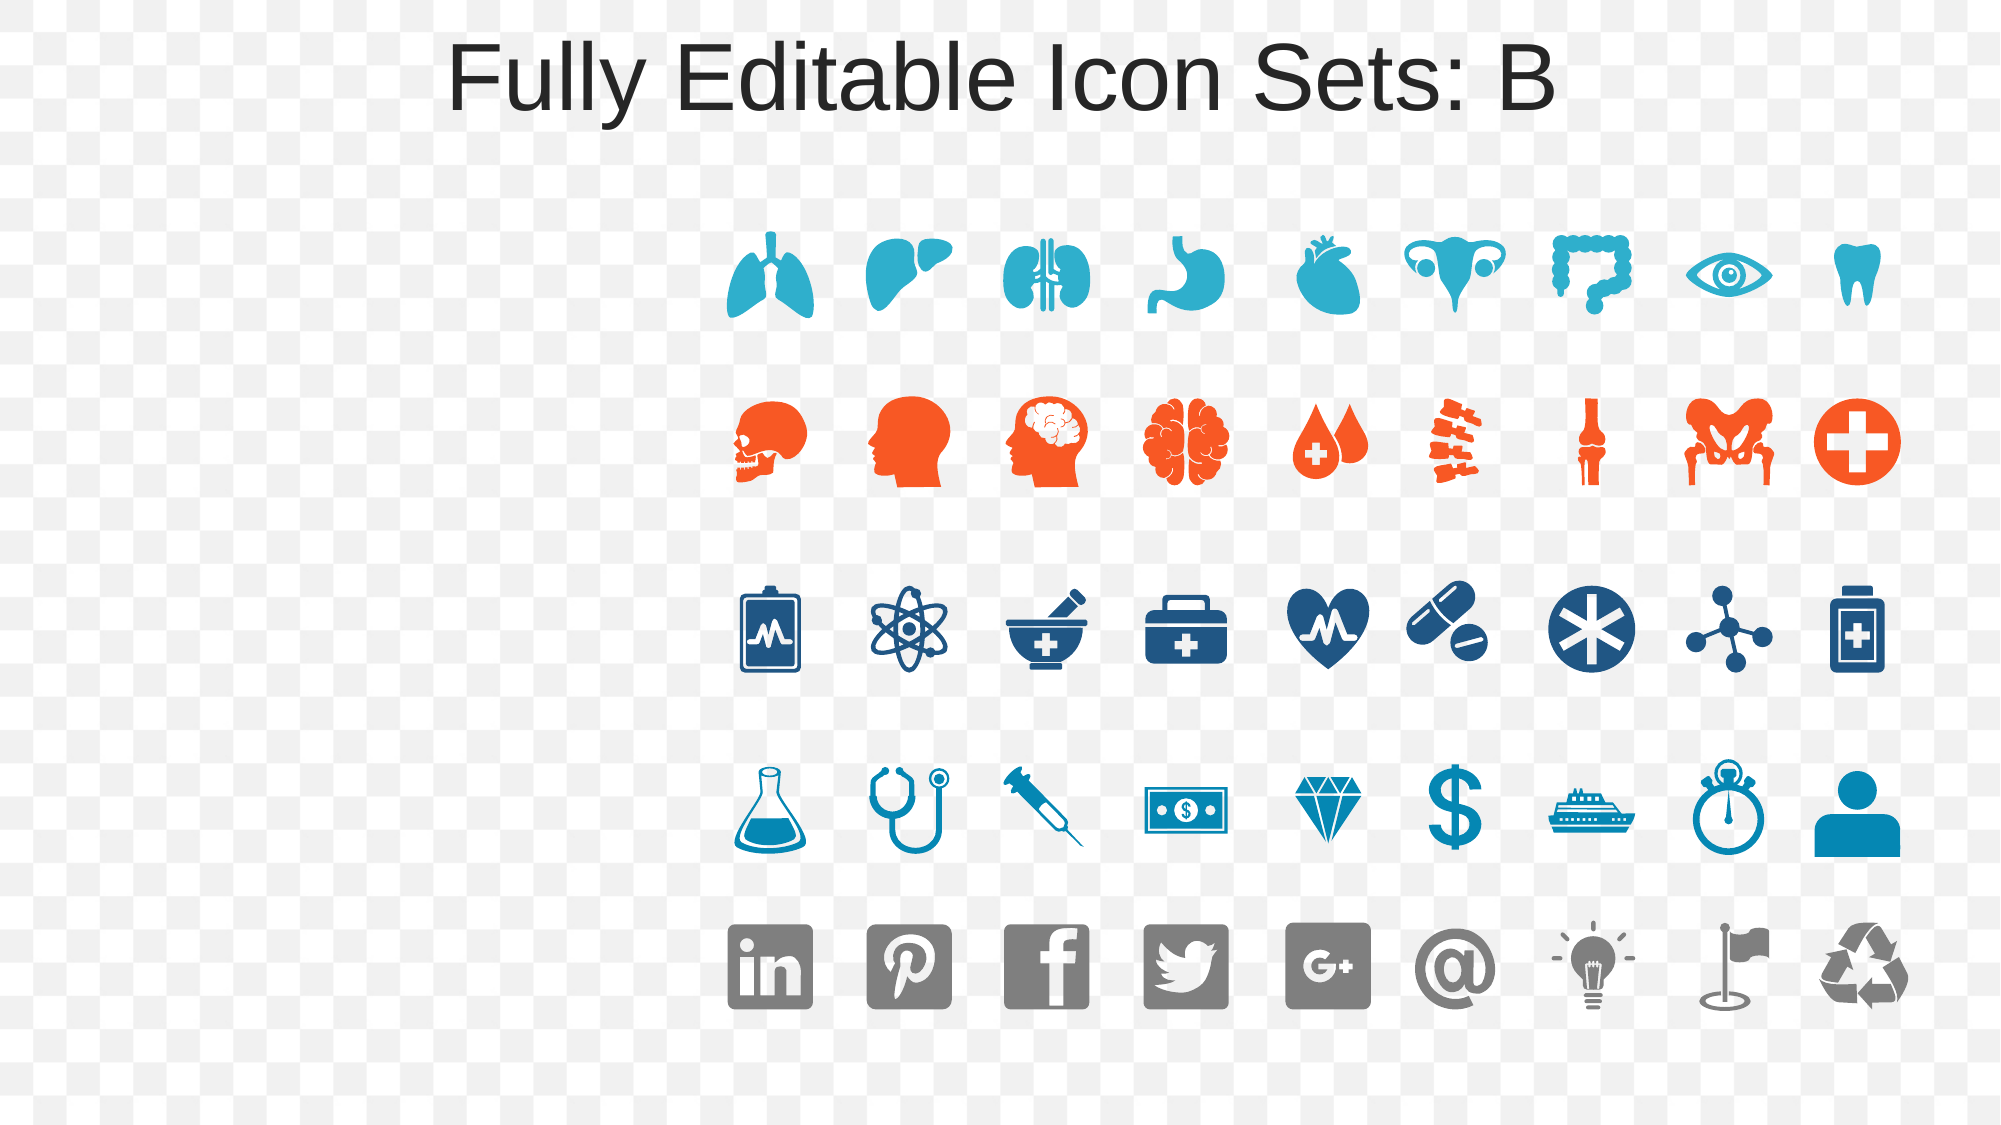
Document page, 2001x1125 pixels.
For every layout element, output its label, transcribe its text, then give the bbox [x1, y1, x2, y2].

text_box [1144, 593, 1228, 625]
text_box [1403, 235, 1507, 316]
text_box [1616, 931, 1628, 943]
list Fully Editable Icon Sets: B [53, 20, 1952, 140]
text_box [1829, 584, 1886, 674]
text_box [733, 765, 808, 855]
text_box [1836, 769, 1878, 811]
text_box [1413, 927, 1497, 1011]
text_box [725, 230, 815, 320]
text_box [1569, 935, 1617, 1011]
text_box [1295, 233, 1362, 316]
text_box [1003, 923, 1091, 1011]
text_box [1286, 587, 1371, 671]
text_box [1547, 584, 1637, 674]
text_box [1684, 251, 1775, 299]
text_box [1449, 622, 1489, 663]
text_box [1284, 921, 1372, 1011]
text_box [1002, 765, 1085, 848]
text_box [869, 584, 949, 674]
text_box [1293, 775, 1364, 844]
text_box [1004, 587, 1089, 671]
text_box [1428, 398, 1482, 486]
text_box [865, 923, 953, 1011]
text_box [1427, 763, 1483, 851]
text_box [1002, 237, 1092, 313]
text_box [1144, 786, 1229, 835]
text_box [1141, 397, 1231, 487]
text_box [1818, 921, 1910, 1013]
text_box [1833, 242, 1882, 308]
text_box [1683, 397, 1776, 487]
text_box [1144, 626, 1228, 665]
text_box [868, 765, 951, 855]
text_box [1405, 579, 1477, 646]
text_box [1142, 923, 1230, 1011]
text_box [868, 396, 951, 488]
text_box [1146, 235, 1226, 315]
text_box [1698, 921, 1771, 1012]
text_box [1550, 233, 1633, 316]
text_box [1547, 787, 1637, 834]
text_box [732, 400, 809, 484]
text_box [1004, 395, 1089, 489]
text_box [1550, 955, 1564, 962]
picture [0, 0, 2001, 1125]
text_box [738, 584, 802, 674]
text_box [1590, 919, 1597, 933]
text_box [864, 237, 954, 312]
text_box [1291, 400, 1370, 481]
text_box [1576, 397, 1607, 487]
text_box [726, 923, 814, 1011]
text_box [1623, 955, 1637, 962]
text_box [1813, 813, 1902, 858]
text_box [1812, 397, 1902, 487]
text_box [1559, 931, 1571, 943]
text_box [1684, 584, 1774, 674]
text_box [1691, 758, 1766, 856]
